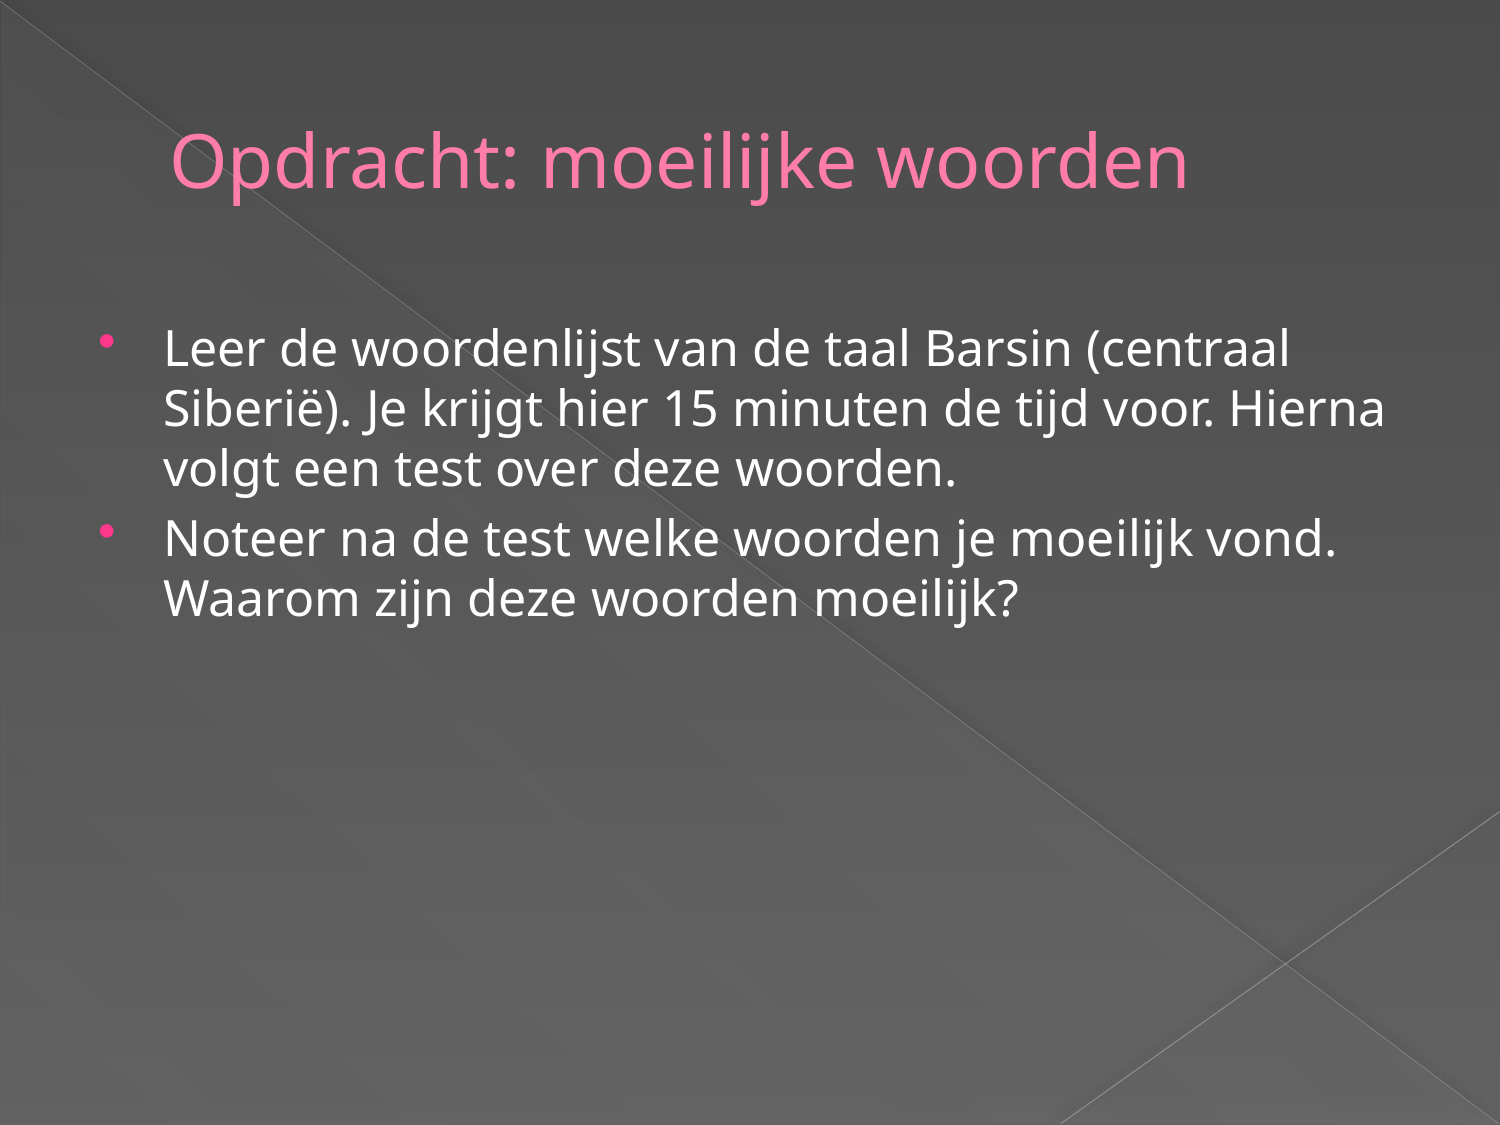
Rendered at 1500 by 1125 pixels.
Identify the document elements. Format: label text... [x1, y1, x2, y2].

list Leer de woordenlijst van de taal Barsin (centraal Siberië). Je krijgt hier 15 minuten de tijd voor. Hierna volgt een test over deze woorden. Noteer na de test welke woorden je moeilijk vond. Waarom zijn deze woorden moeilijk? [75, 308, 1425, 1059]
title Opdracht: moeilijke woorden [75, 43, 1425, 274]
